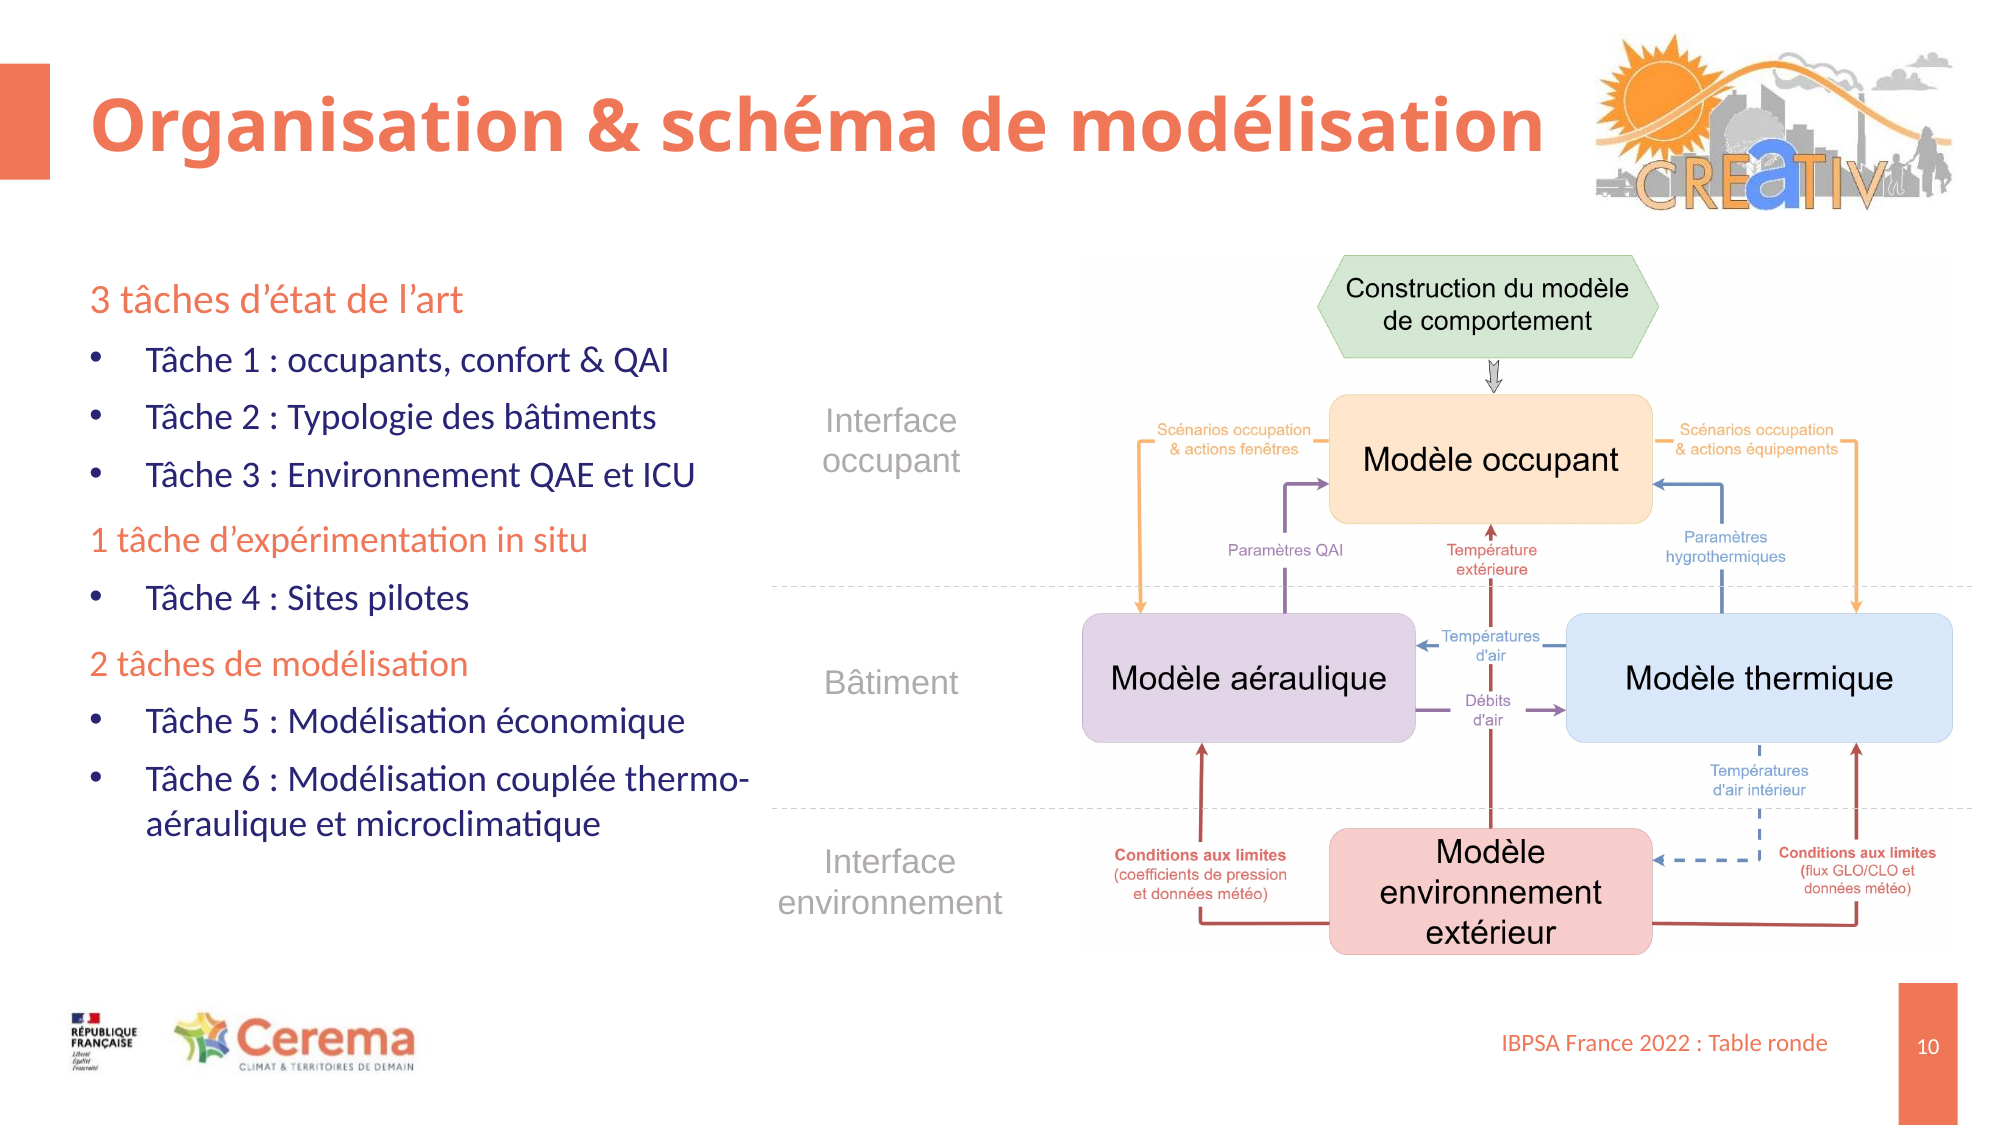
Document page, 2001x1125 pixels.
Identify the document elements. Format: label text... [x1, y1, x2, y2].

list 3 tâches d’état de l’art Tâche 1 : occupants, confort & QAI Tâche 2 : Typologie des bâtiments Tâche 3 : Environnement QAE et ICU 1 tâche d’expérimentation in situ Tâche 4 : Sites pilotes 2 tâches de modélisation Tâche 5 : Modélisation économique Tâche 6 : Modélisation couplée thermo-aéraulique et microclimatique [74, 264, 768, 902]
picture [45, 994, 475, 1095]
picture [1595, 33, 1955, 211]
title Organisation & schéma de modélisation [74, 70, 1595, 174]
picture [768, 255, 1976, 955]
slide_number 10 [1880, 1015, 1976, 1075]
list IBPSA France 2022 : Table ronde [1342, 1018, 1844, 1072]
